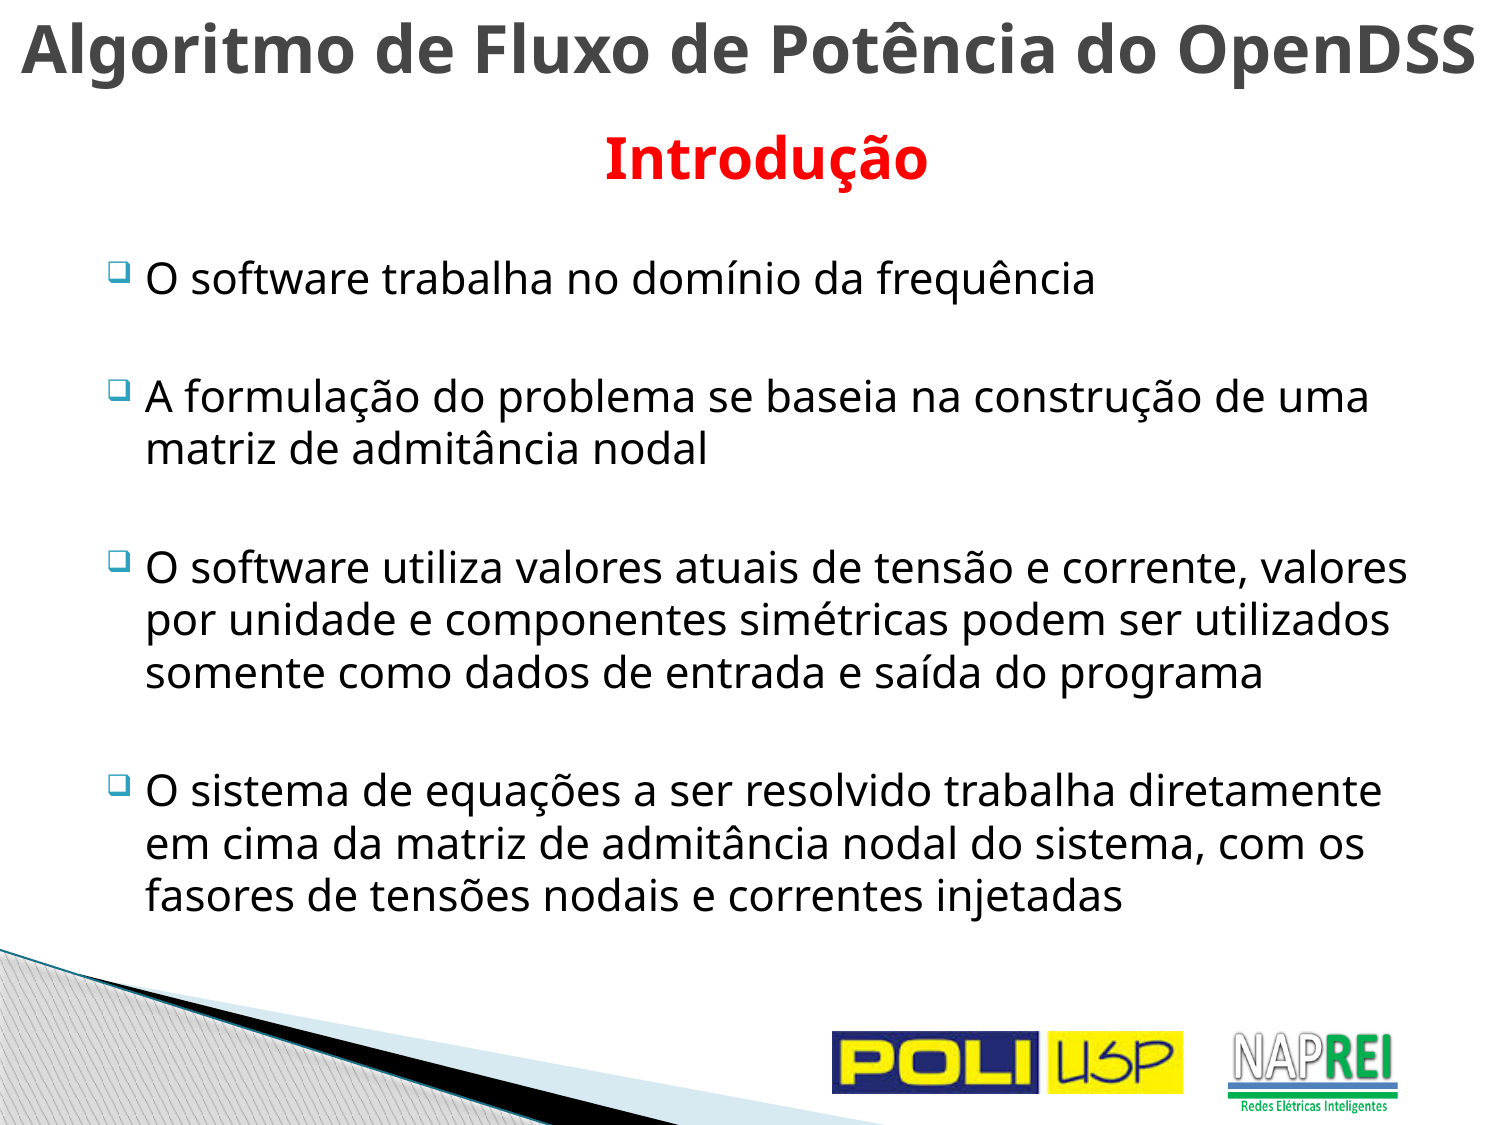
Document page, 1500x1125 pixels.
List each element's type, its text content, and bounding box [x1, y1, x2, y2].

list O software trabalha no domínio da frequência A formulação do problema se baseia na construção de uma matriz de admitância nodal O software utiliza valores atuais de tensão e corrente, valores por unidade e componentes simétricas podem ser utilizados somente como dados de entrada e saída do programa O sistema de equações a ser resolvido trabalha diretamente em cima da matriz de admitância nodal do sistema, com os fasores de tensões nodais e correntes injetadas [75, 243, 1425, 986]
picture [1222, 1031, 1399, 1114]
picture [832, 1031, 1183, 1094]
text_box Introdução [17, 114, 1500, 199]
text_box Algoritmo de Fluxo de Potência do OpenDSS [0, 0, 1500, 114]
